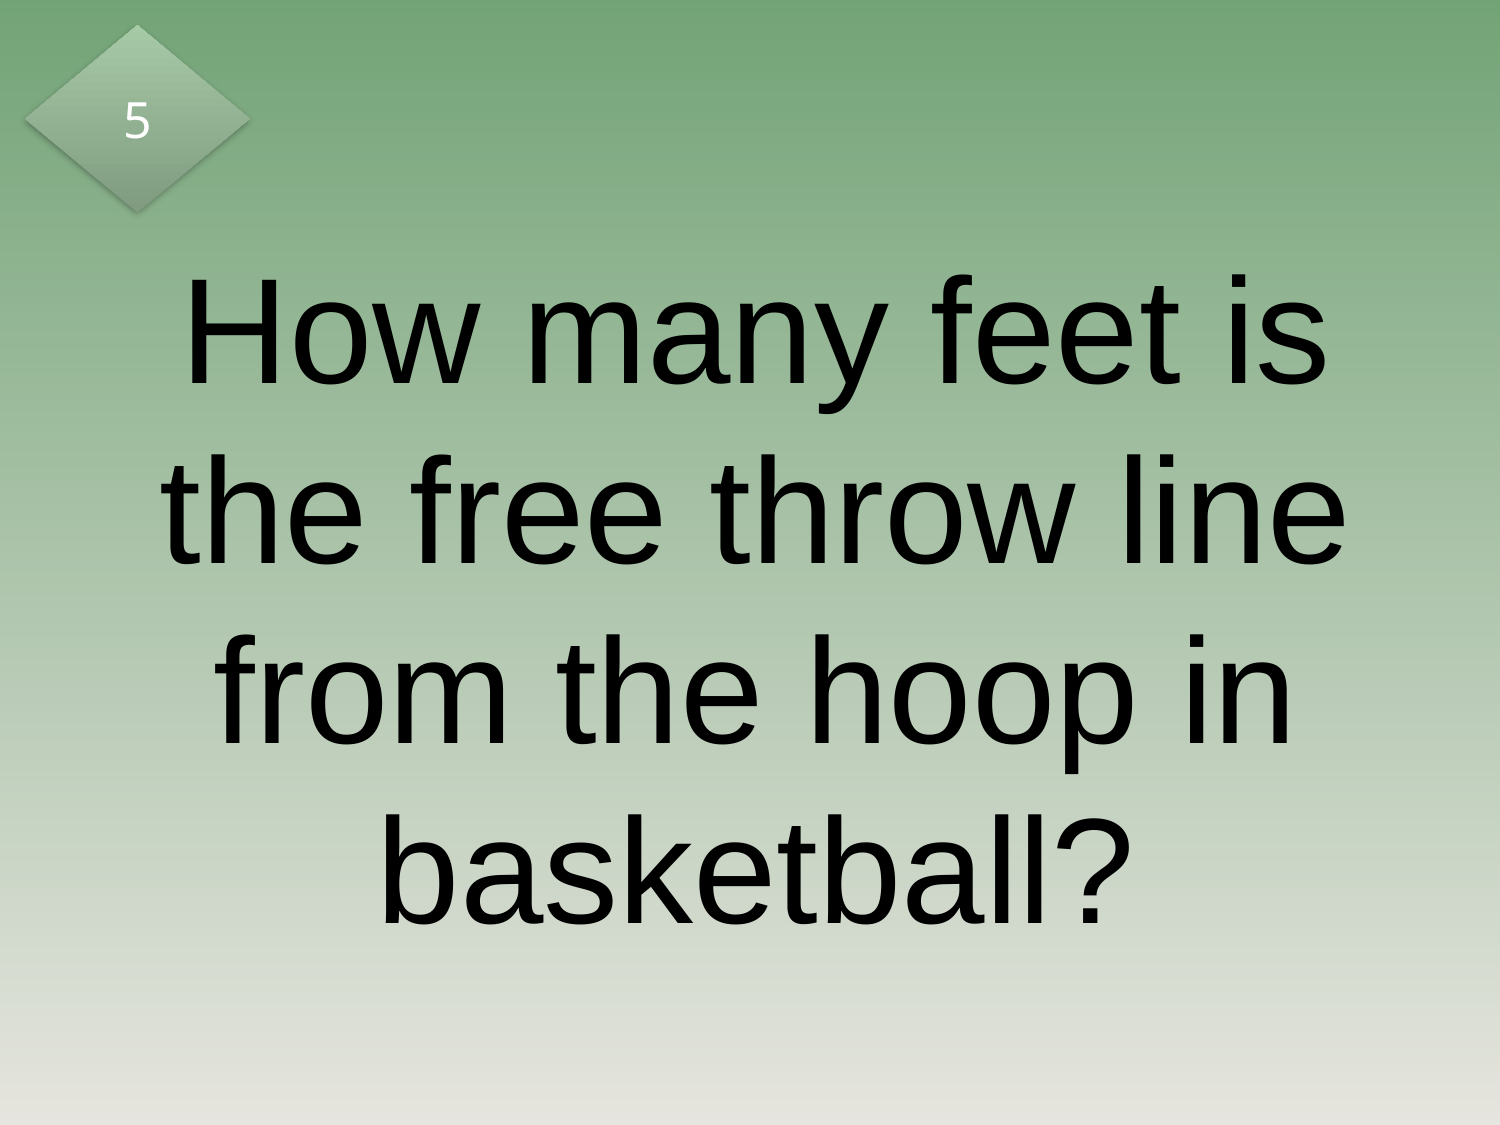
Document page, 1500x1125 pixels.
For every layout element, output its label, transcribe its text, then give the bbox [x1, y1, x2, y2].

title How many feet is the free throw line from the hoop in basketball? [112, 224, 1401, 963]
text_box 5 [24, 24, 250, 213]
